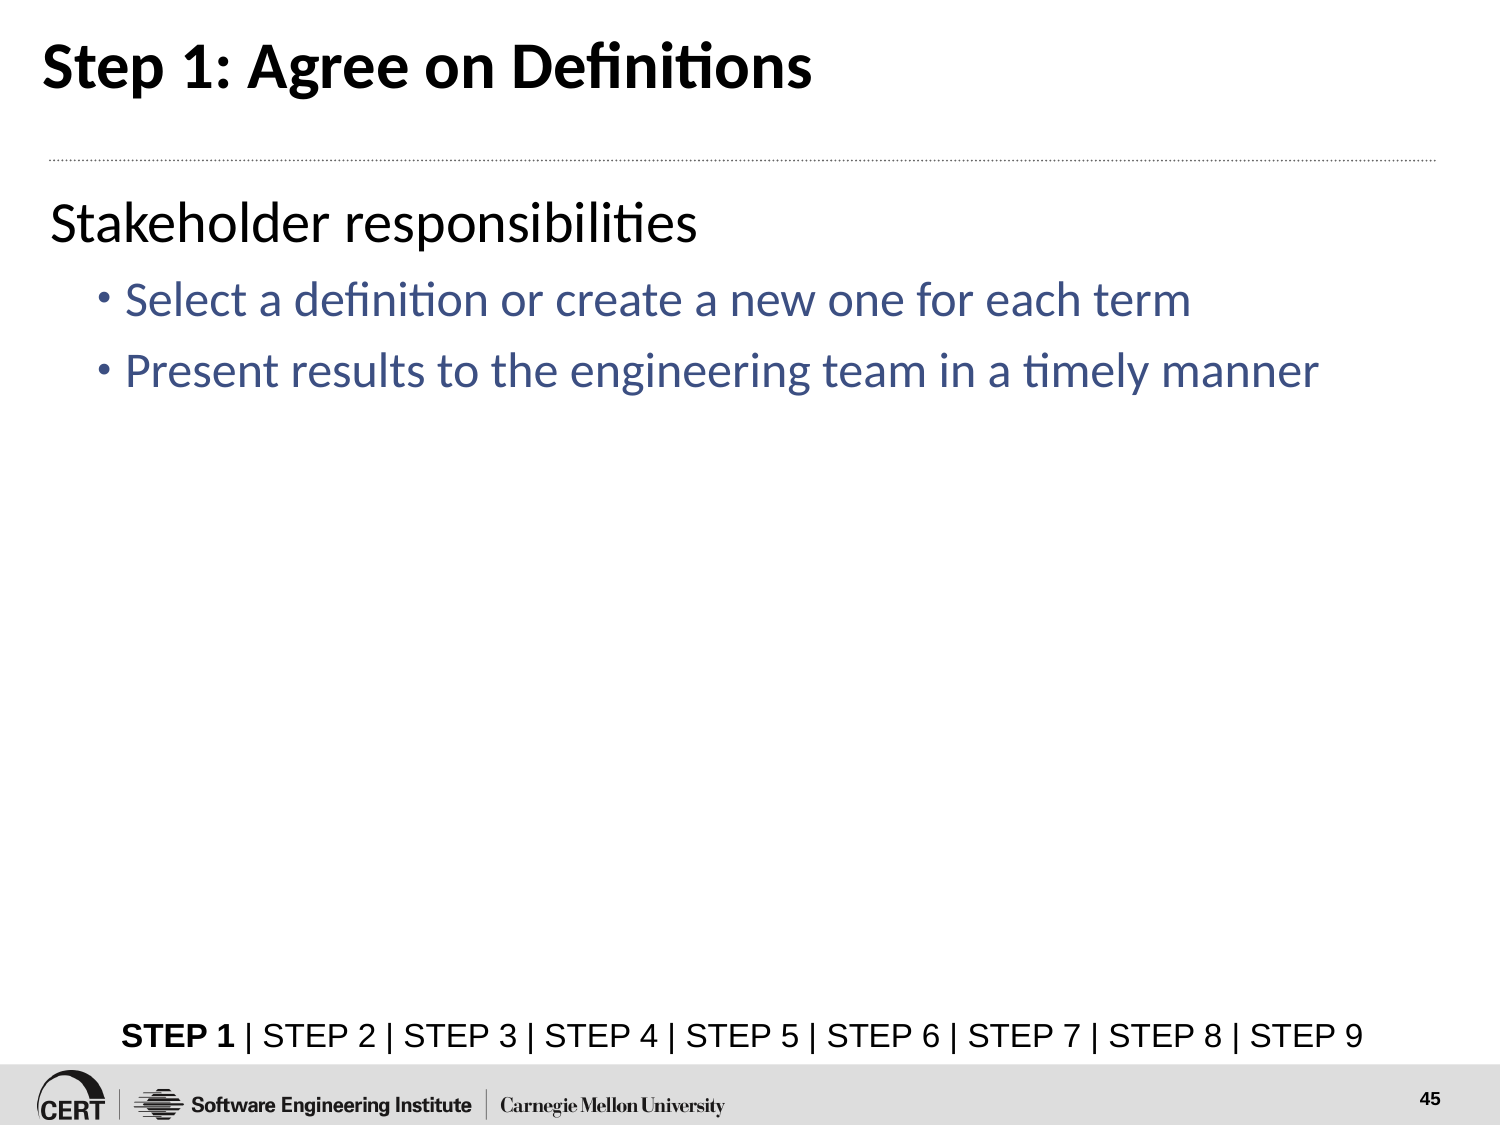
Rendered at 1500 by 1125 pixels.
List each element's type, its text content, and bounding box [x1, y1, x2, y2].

title Step 1: Agree on Definitions [42, 37, 1434, 155]
text_box STEP 1 | STEP 2 | STEP 3 | STEP 4 | STEP 5 | STEP 6 | STEP 7 | STEP 8 | STEP 9 [49, 1014, 1437, 1068]
picture [37, 1069, 725, 1122]
list Stakeholder responsibilities Select a definition or create a new one for each term Present results to the engineering team in a timely manner [49, 187, 1438, 1001]
